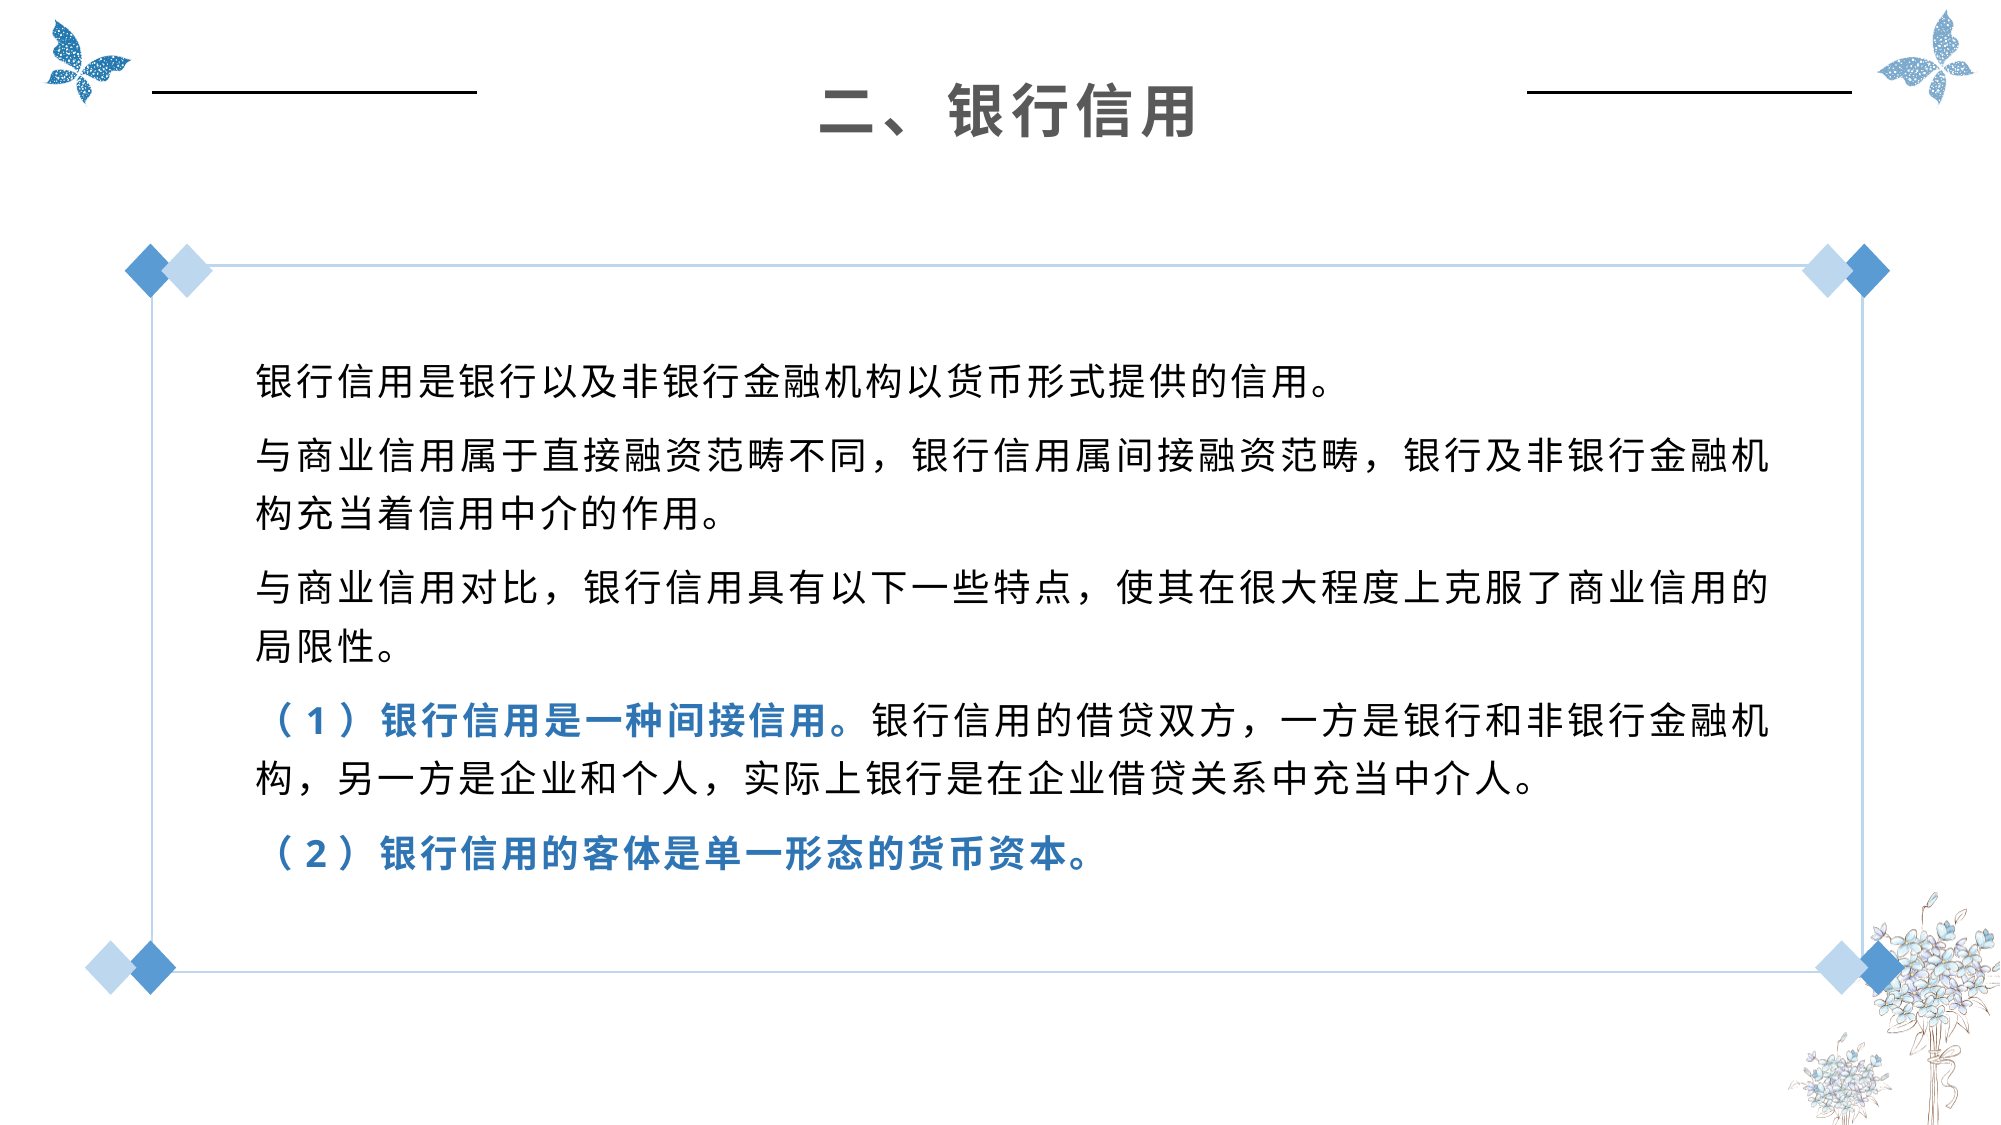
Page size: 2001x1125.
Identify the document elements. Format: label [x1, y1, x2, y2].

text_box [84, 243, 1905, 995]
picture [1788, 892, 2000, 1125]
text_box [151, 66, 1852, 153]
